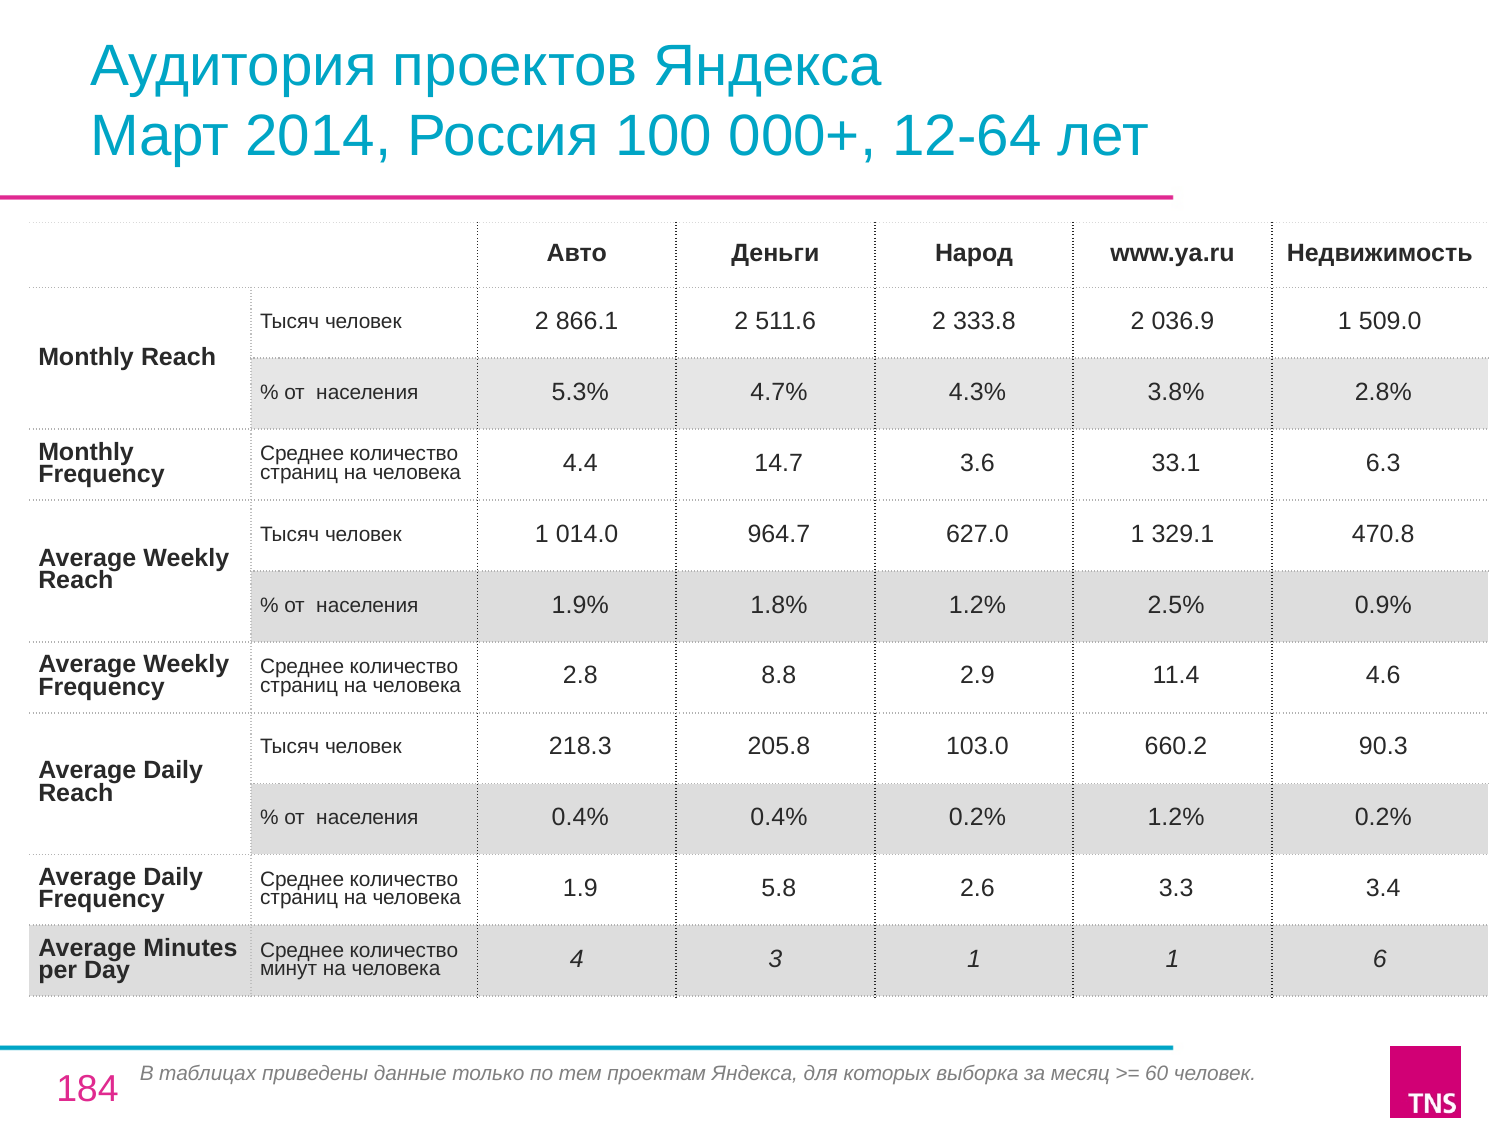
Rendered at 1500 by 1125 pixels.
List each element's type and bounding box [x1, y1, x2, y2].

title [74, 8, 1476, 187]
text_box [124, 1052, 1463, 1092]
table_cell [29, 287, 1488, 996]
table_header [29, 223, 1488, 287]
picture [0, 0, 1500, 1125]
slide_number [40, 1055, 392, 1125]
